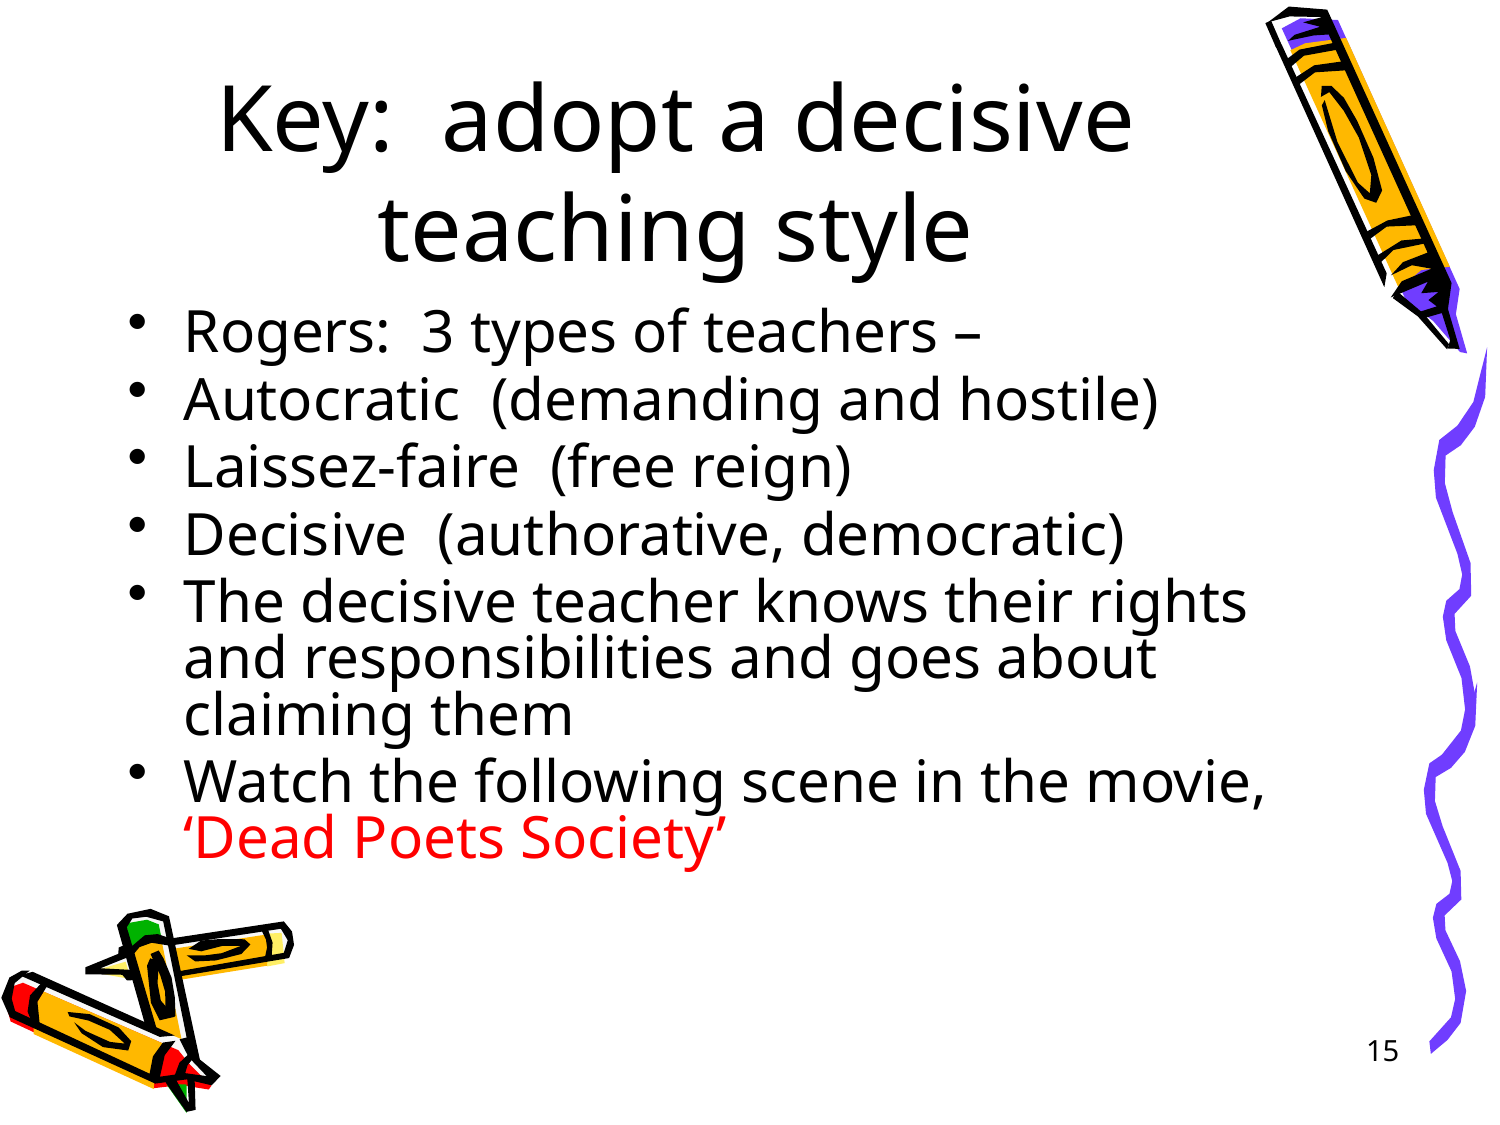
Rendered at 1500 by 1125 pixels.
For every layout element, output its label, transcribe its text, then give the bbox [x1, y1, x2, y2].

list Rogers: 3 types of teachers – Autocratic (demanding and hostile) Laissez-faire (free reign) Decisive (authorative, democratic) The decisive teacher knows their rights and responsibilities and goes about claiming them Watch the following scene in the movie, ‘Dead Poets Society’ [112, 299, 1376, 901]
slide_number 15 [1101, 1024, 1415, 1101]
title Key: adopt a decisive teaching style [112, 24, 1240, 288]
